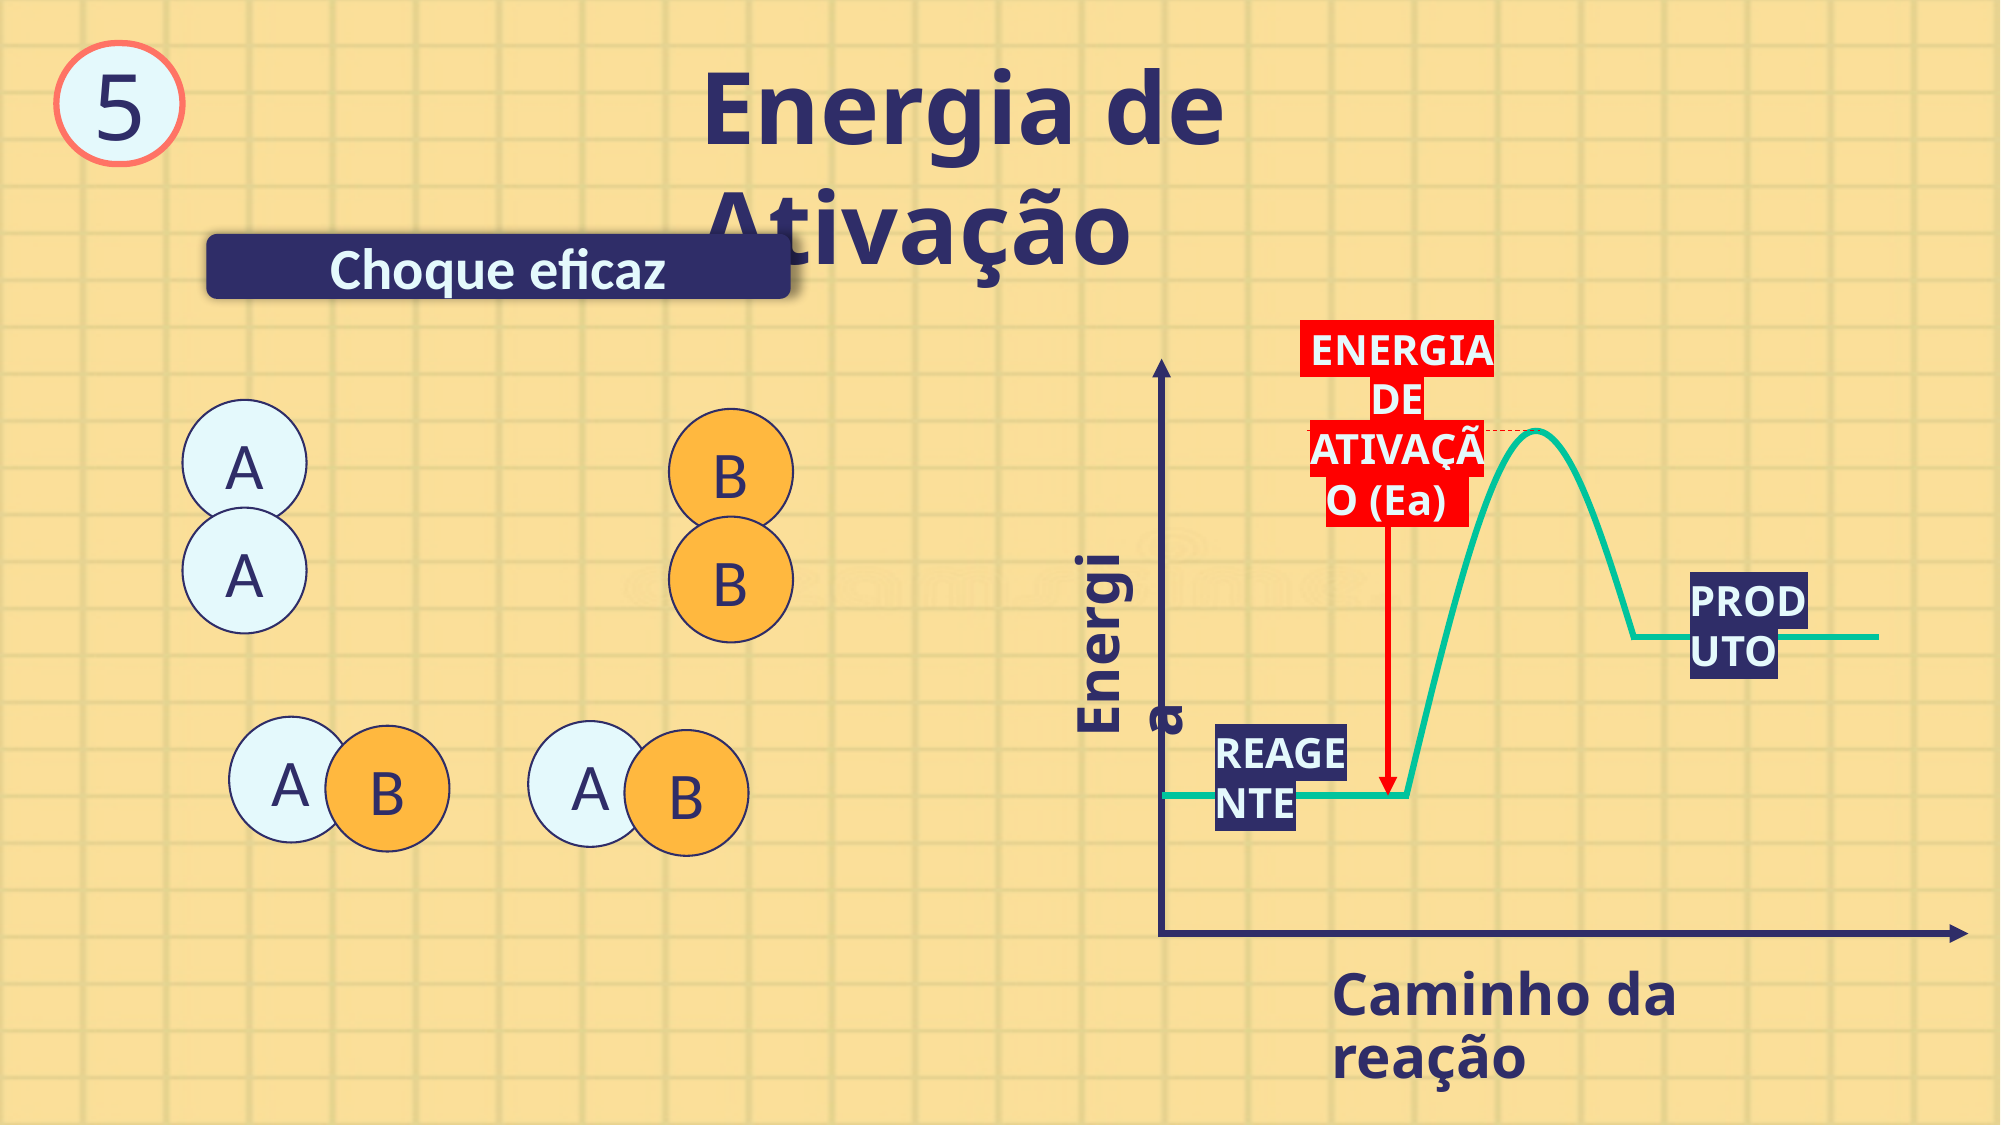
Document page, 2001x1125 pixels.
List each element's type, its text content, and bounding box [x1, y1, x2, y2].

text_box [1541, 430, 1879, 796]
text_box REAGENTE [1199, 796, 1388, 835]
text_box Energia de Ativação [684, 37, 1414, 293]
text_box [229, 716, 450, 852]
text_box Choque eficaz [205, 232, 792, 300]
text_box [1161, 430, 1283, 796]
text_box 5 [55, 42, 184, 166]
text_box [182, 399, 307, 634]
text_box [668, 408, 794, 643]
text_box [1283, 315, 1541, 796]
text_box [528, 721, 749, 856]
text_box Energia [1061, 508, 1161, 753]
text_box Caminho da reação [1316, 957, 1879, 1099]
picture [0, 0, 2001, 1125]
